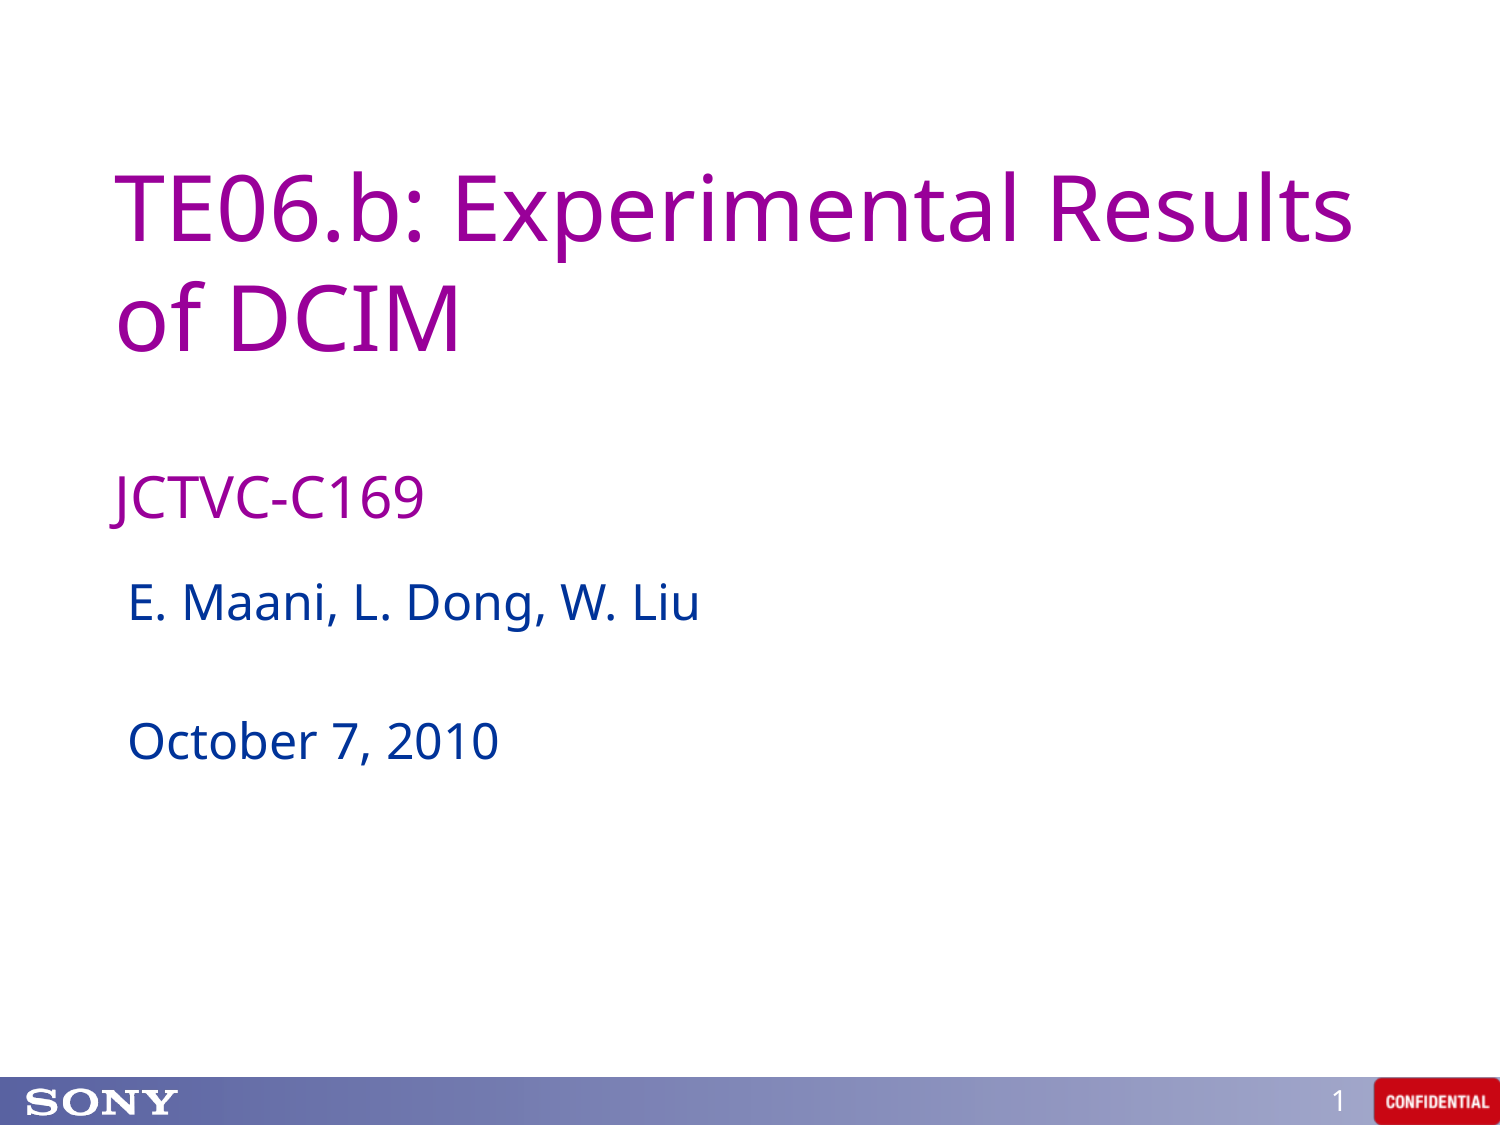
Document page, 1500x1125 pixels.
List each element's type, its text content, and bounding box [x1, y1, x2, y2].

slide_number 1 [1049, 1074, 1363, 1125]
picture [1368, 1071, 1500, 1125]
picture [26, 1088, 178, 1116]
text_box E. Maani, L. Dong, W. Liu October 7, 2010 [112, 562, 1199, 1038]
text_box TE06.b: Experimental Results of DCIM JCTVC-C169 [99, 50, 1413, 538]
